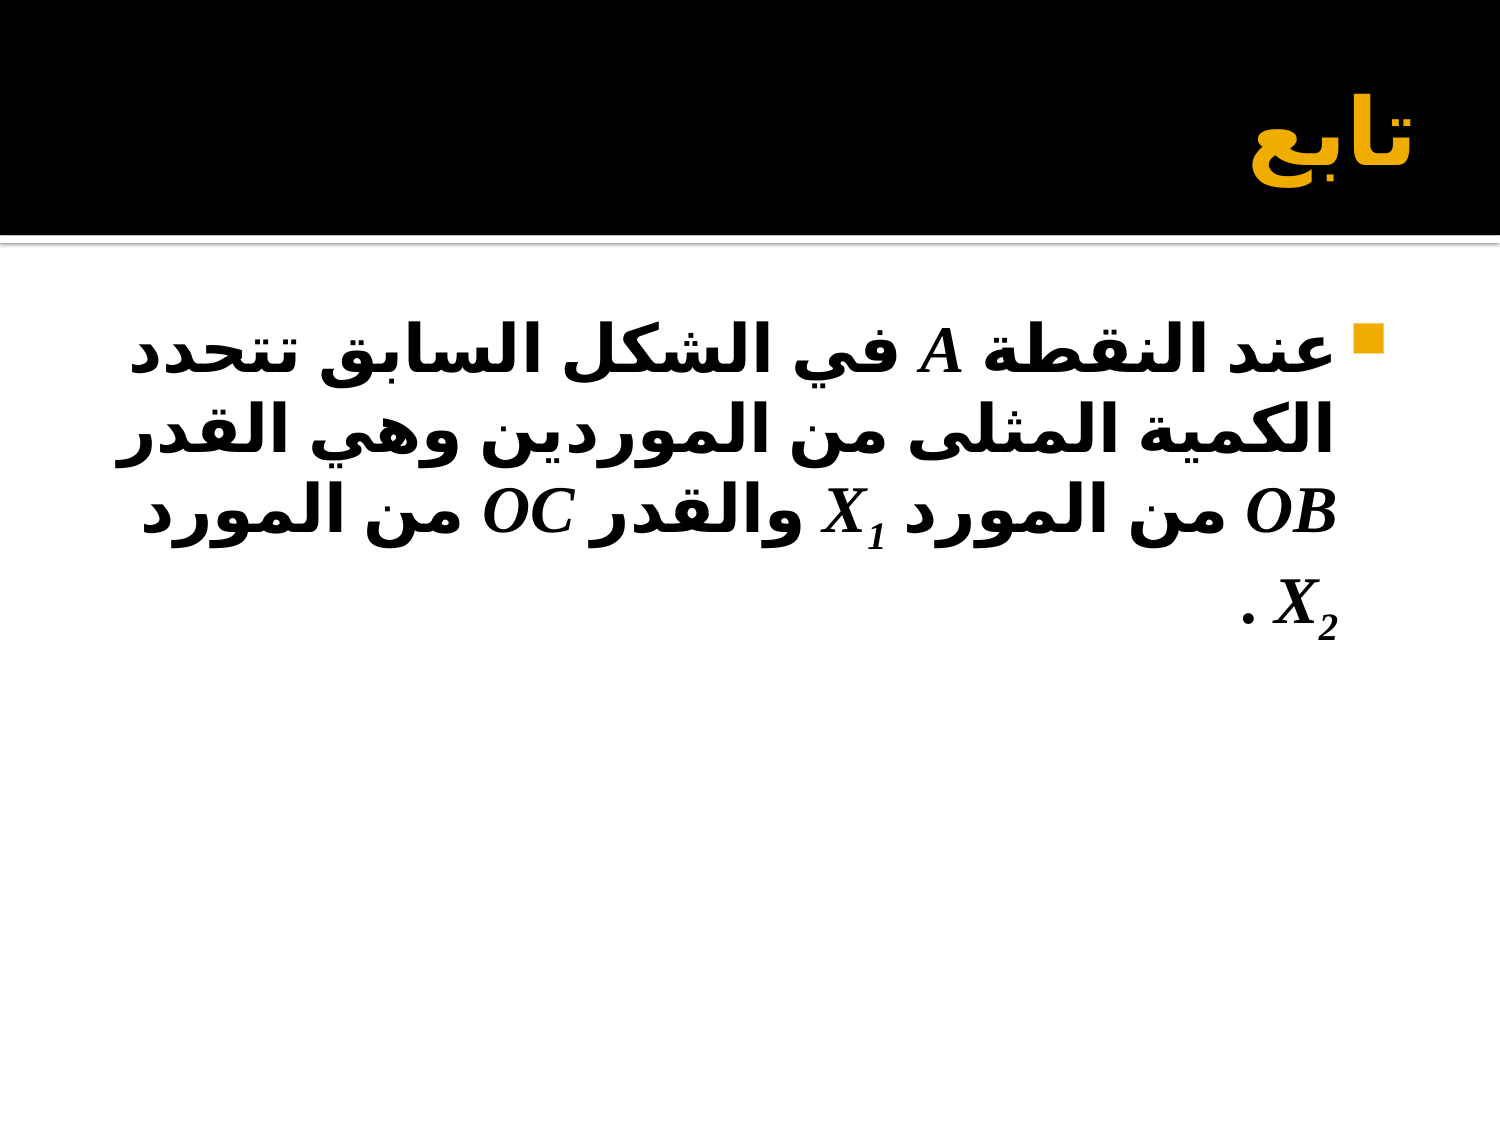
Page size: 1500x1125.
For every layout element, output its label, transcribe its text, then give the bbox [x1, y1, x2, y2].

title تابع [75, 25, 1425, 231]
list عند النقطة A في الشكل السابق تتحدد الكمية المثلى من الموردين وهي القدر OB من المورد X1 والقدر OC من المورد X2 . [75, 291, 1425, 1050]
